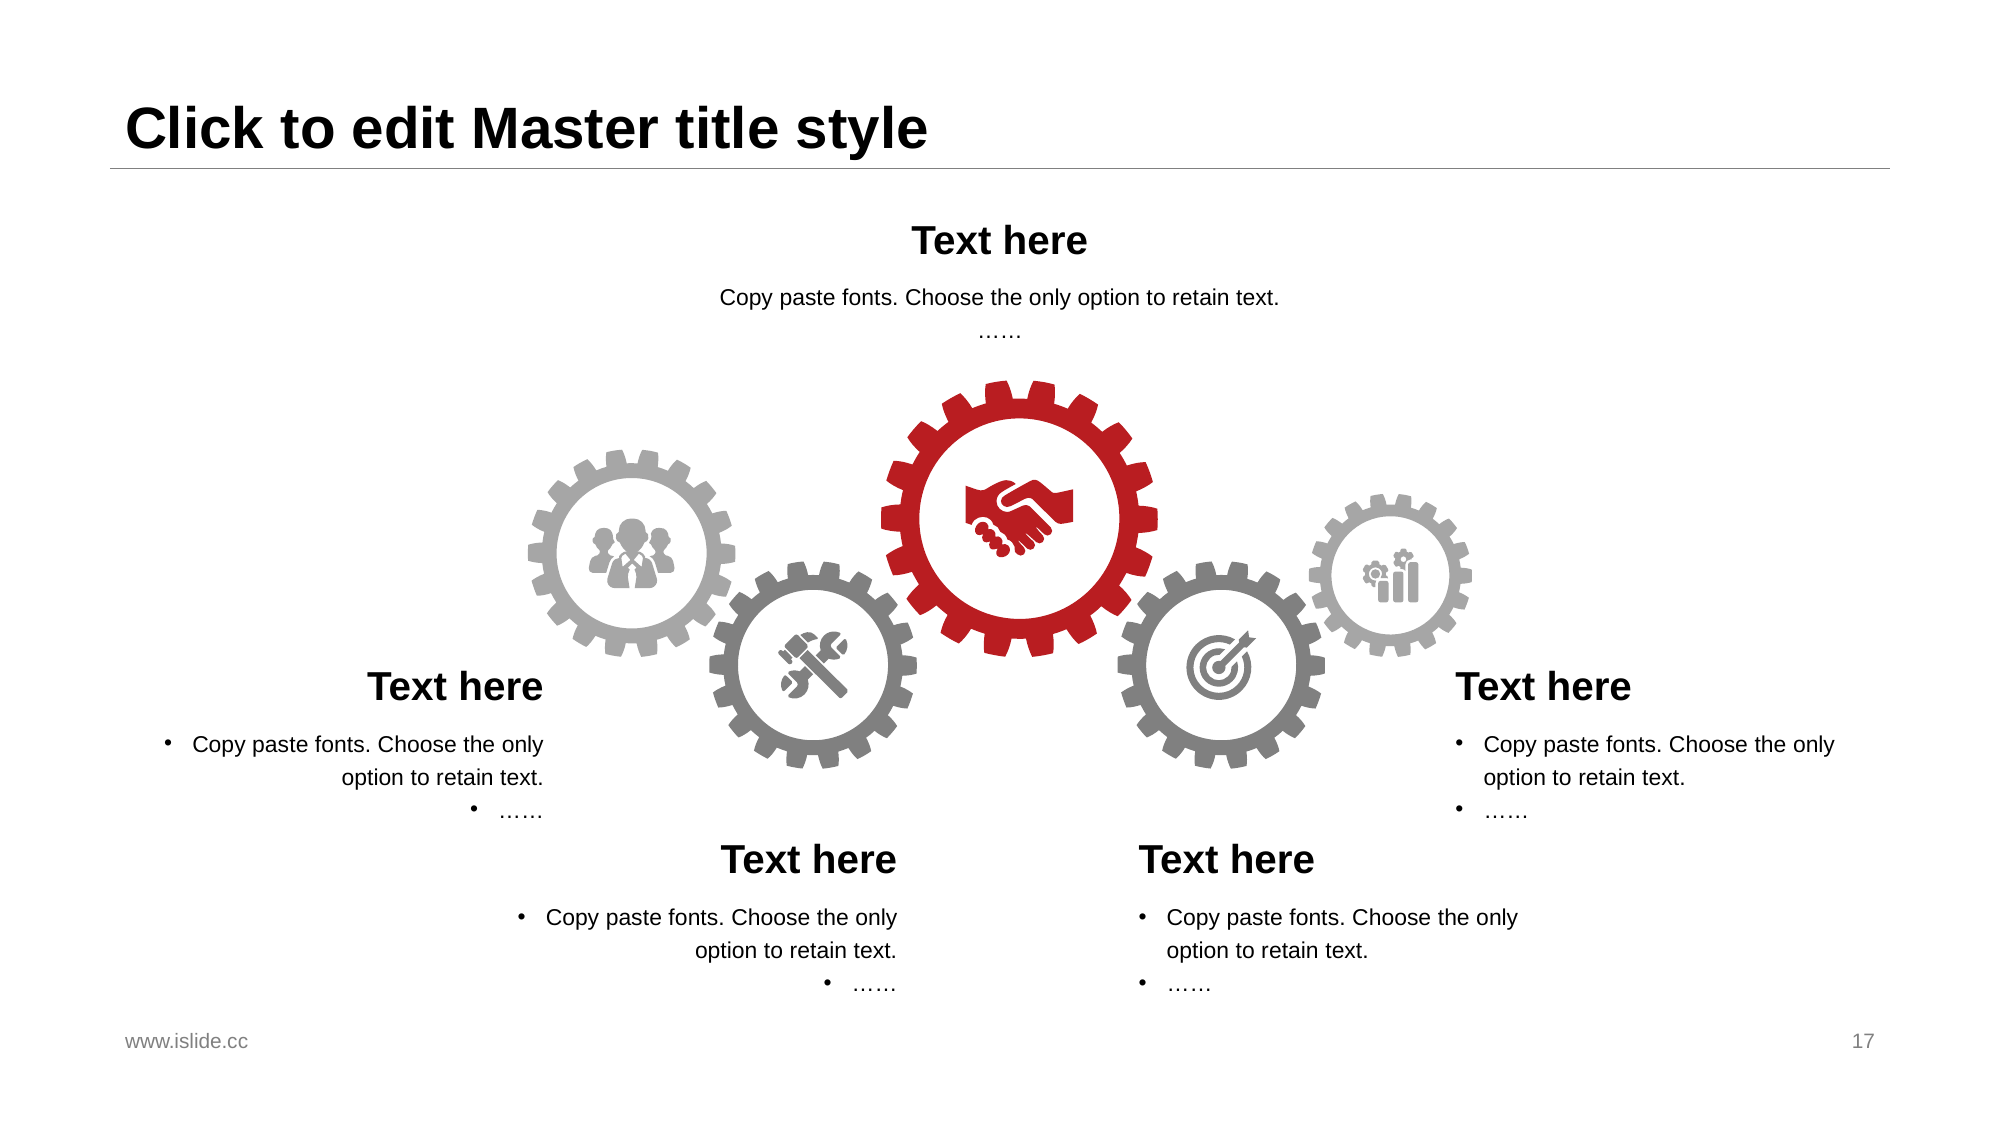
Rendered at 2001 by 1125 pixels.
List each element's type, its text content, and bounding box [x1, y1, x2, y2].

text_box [109, 206, 1890, 1009]
title Click to edit Master title style [109, 0, 1890, 169]
footer www.islide.cc [109, 1023, 790, 1058]
slide_number 17 [1412, 1023, 1890, 1058]
